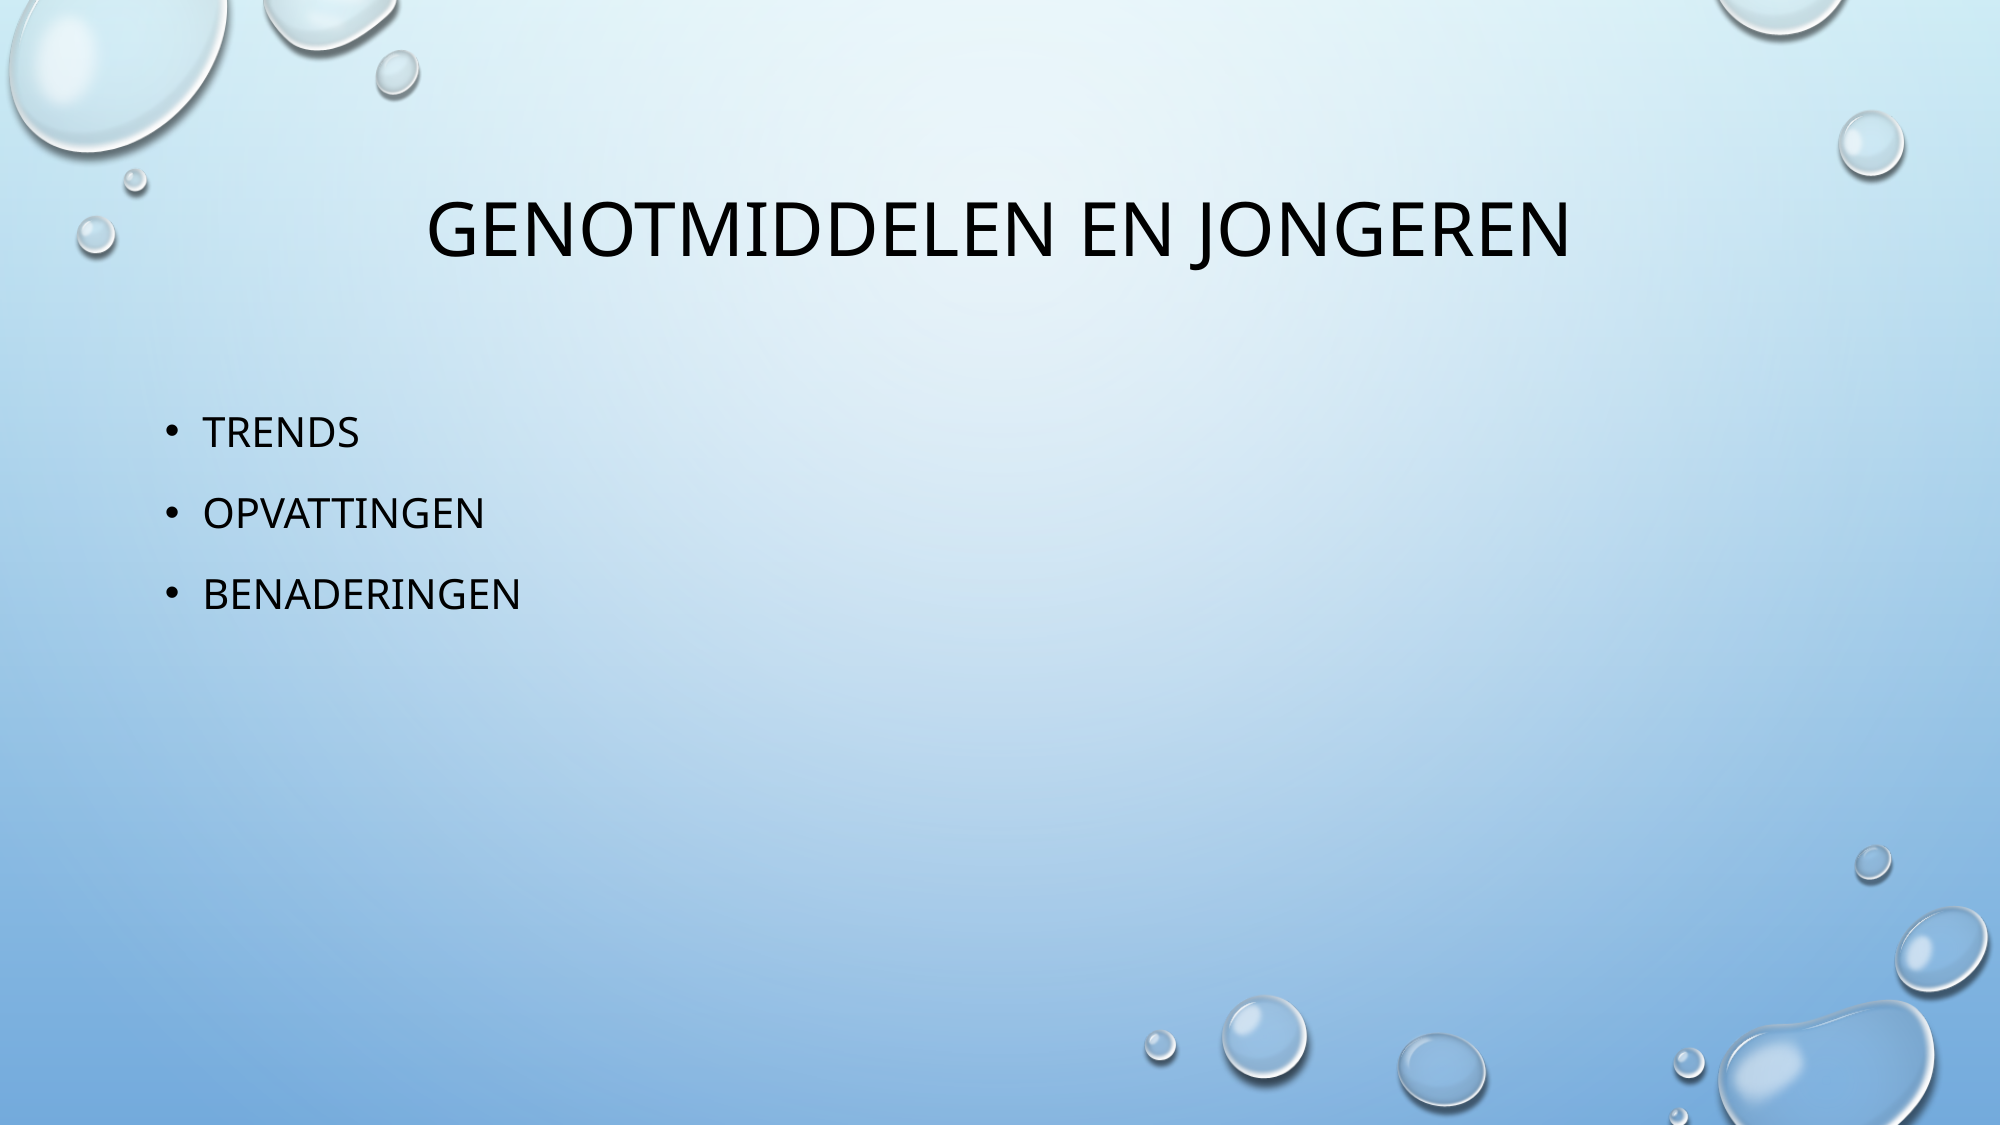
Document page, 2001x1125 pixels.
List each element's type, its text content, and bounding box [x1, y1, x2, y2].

picture [0, 0, 2000, 1125]
title Genotmiddelen en jongeren [149, 101, 1851, 364]
list Trends Opvattingen Benaderingen [149, 388, 1850, 950]
